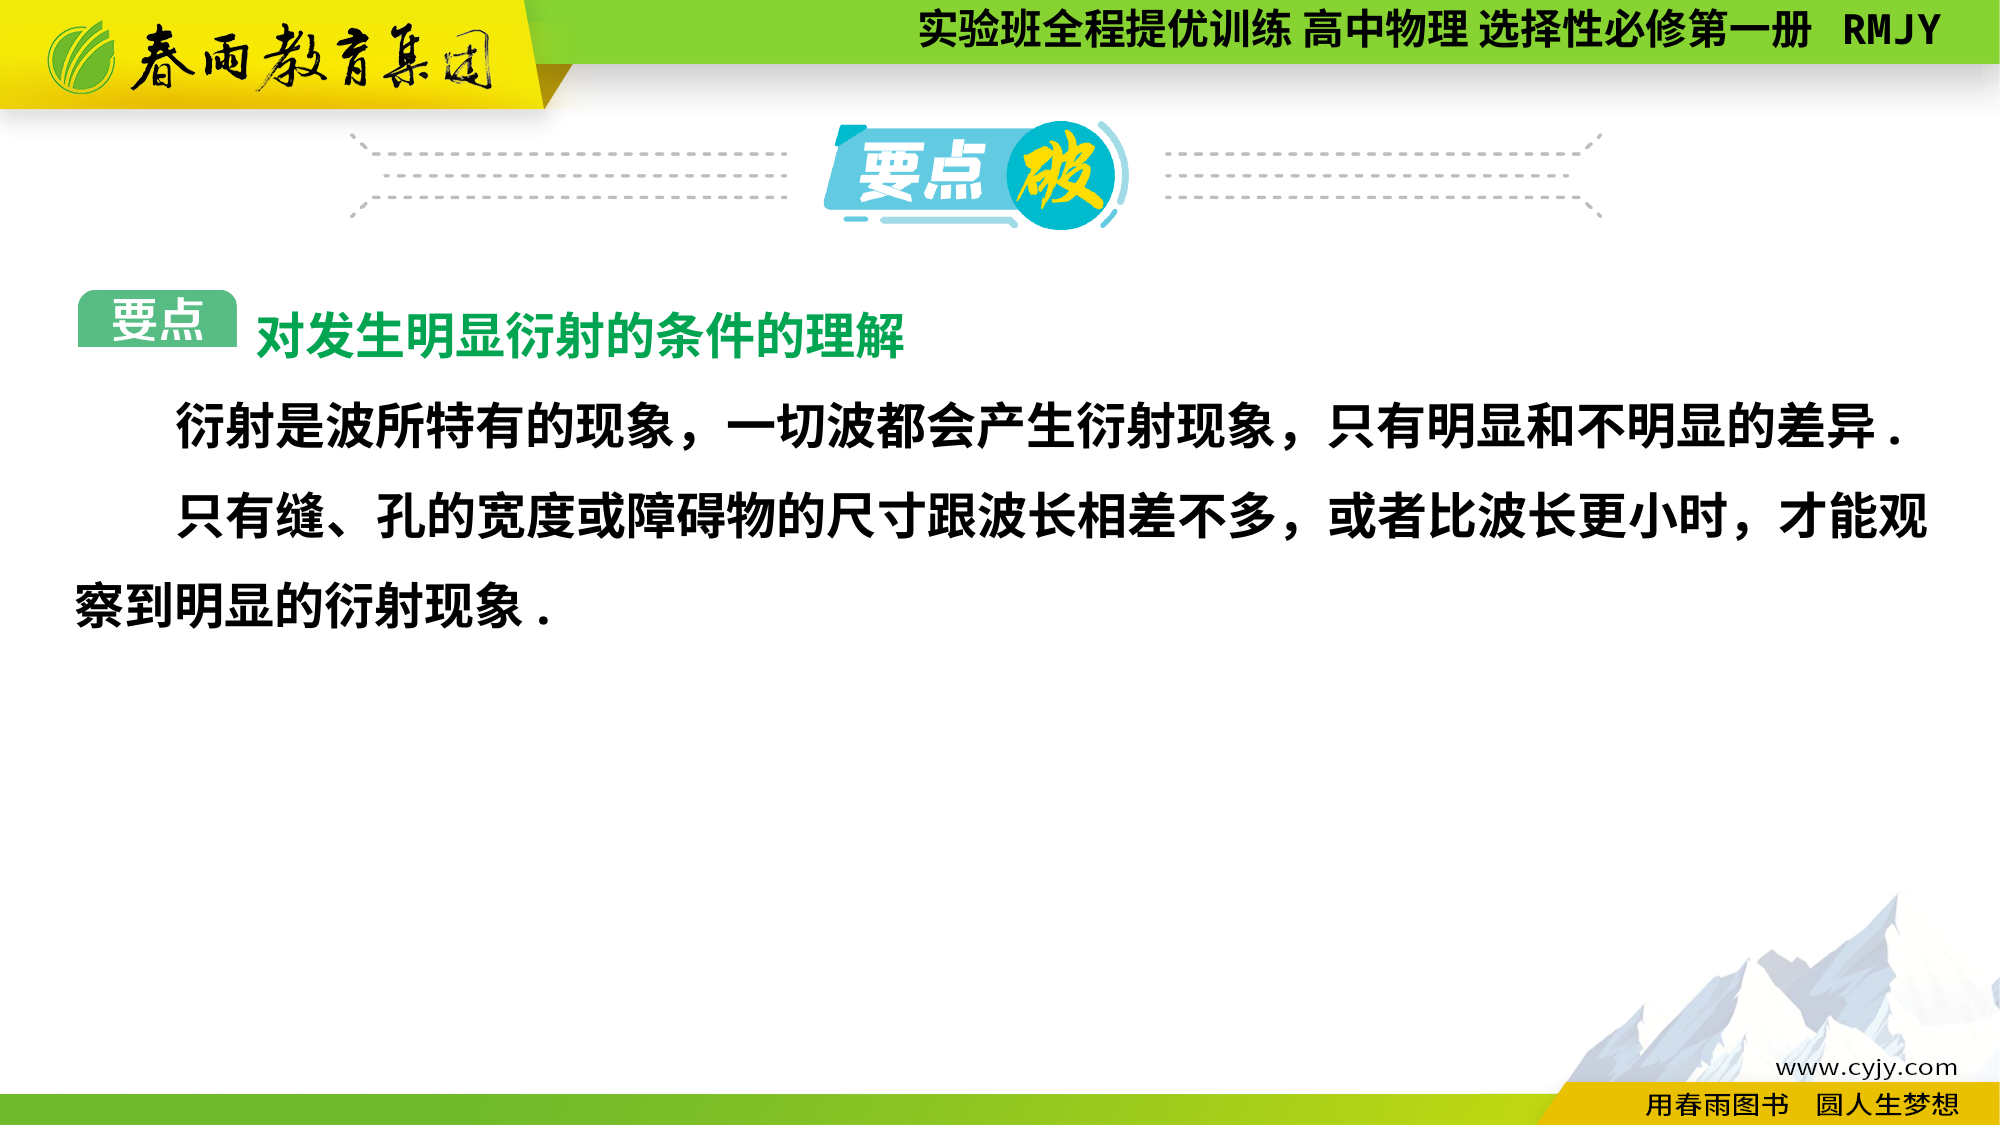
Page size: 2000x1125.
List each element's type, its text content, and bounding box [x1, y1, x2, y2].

list 对发生明显衍射的条件的理解 衍射是波所特有的现象，一切波都会产生衍射现象，只有明显和不明显的差异. 只有缝、孔的宽度或障碍物的尺寸跟波长相差不多，或者比波长更小时，才能观察到明显的衍射现象. [59, 267, 1944, 635]
picture [0, 0, 2000, 1125]
